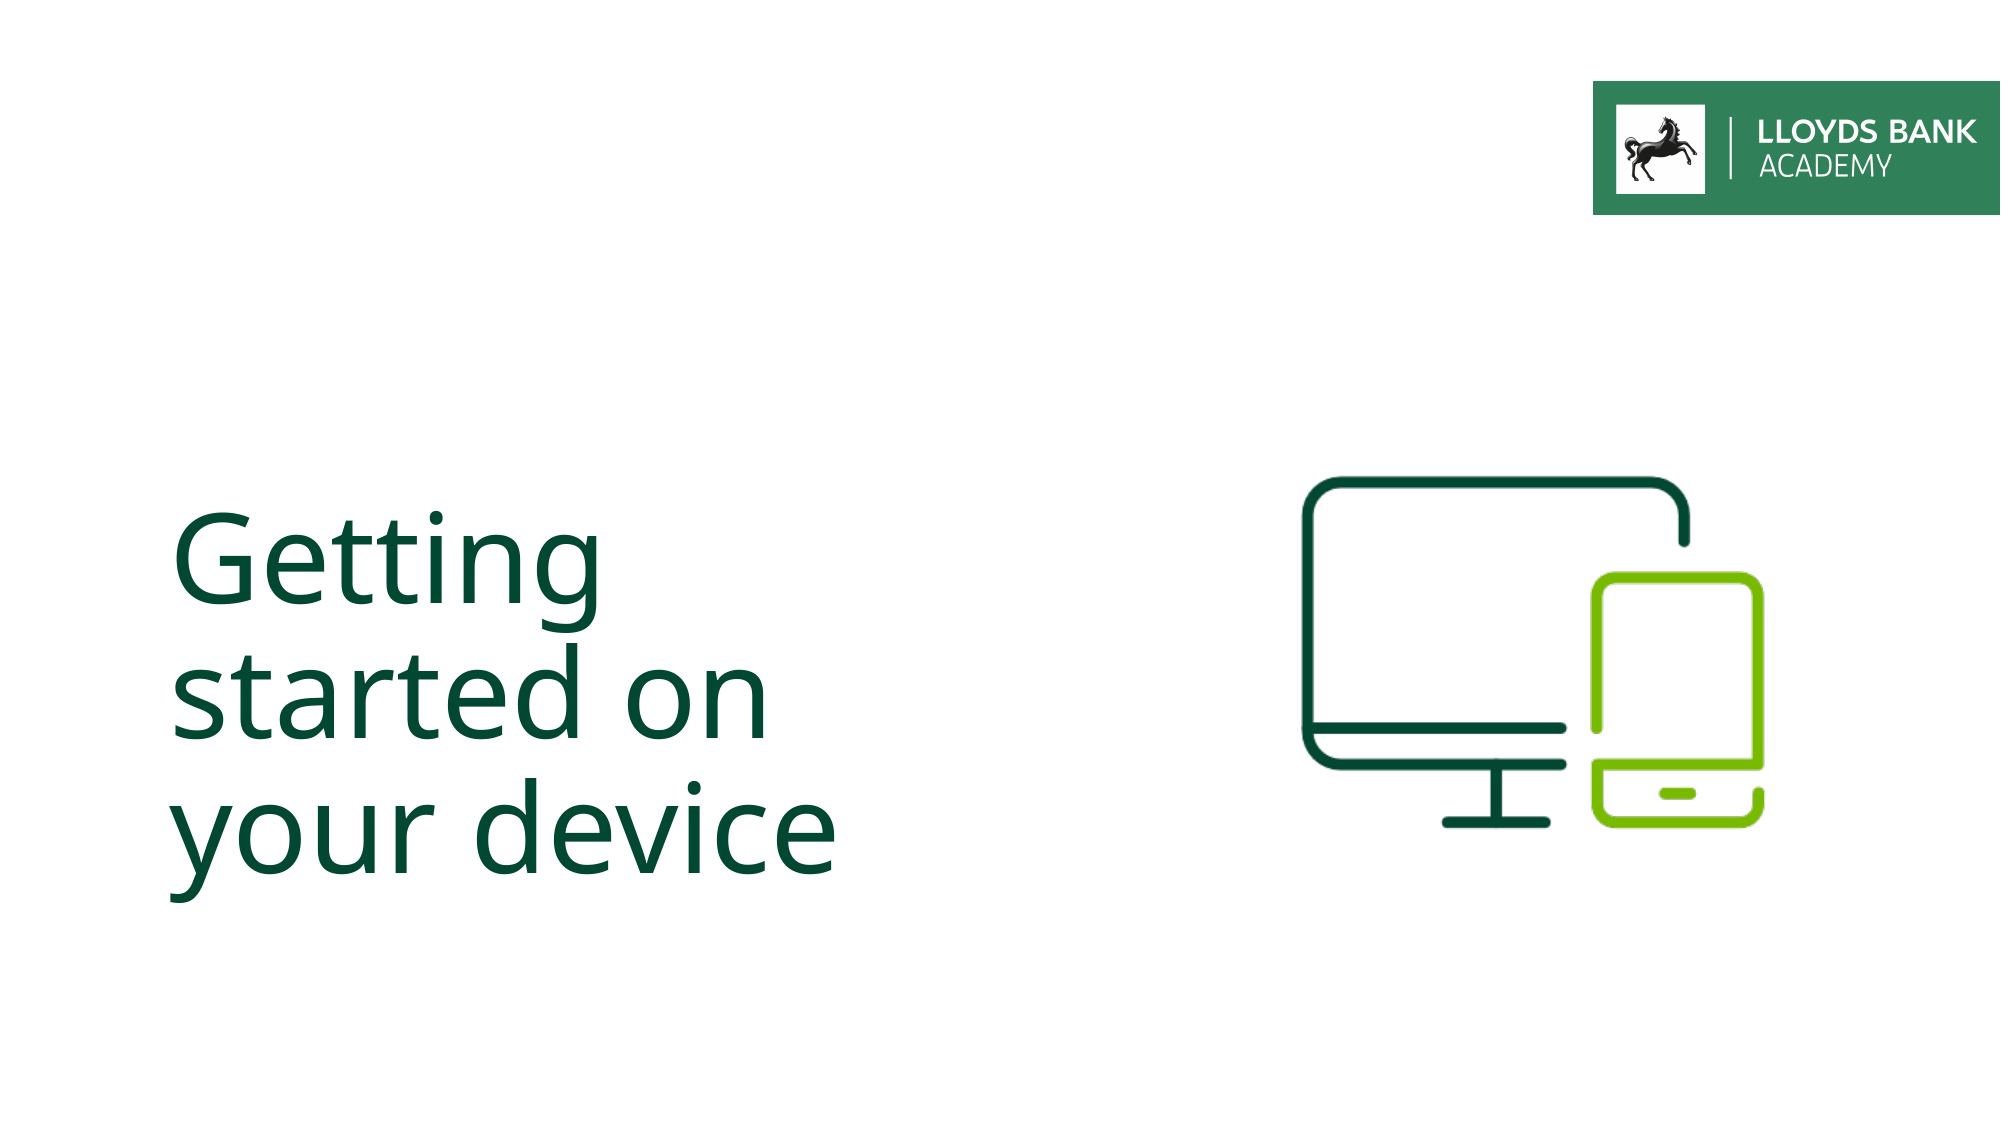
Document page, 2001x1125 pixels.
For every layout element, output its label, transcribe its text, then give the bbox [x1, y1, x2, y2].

list Getting started on your device [154, 488, 1000, 812]
picture [1593, 81, 2000, 215]
picture [1214, 328, 1856, 972]
